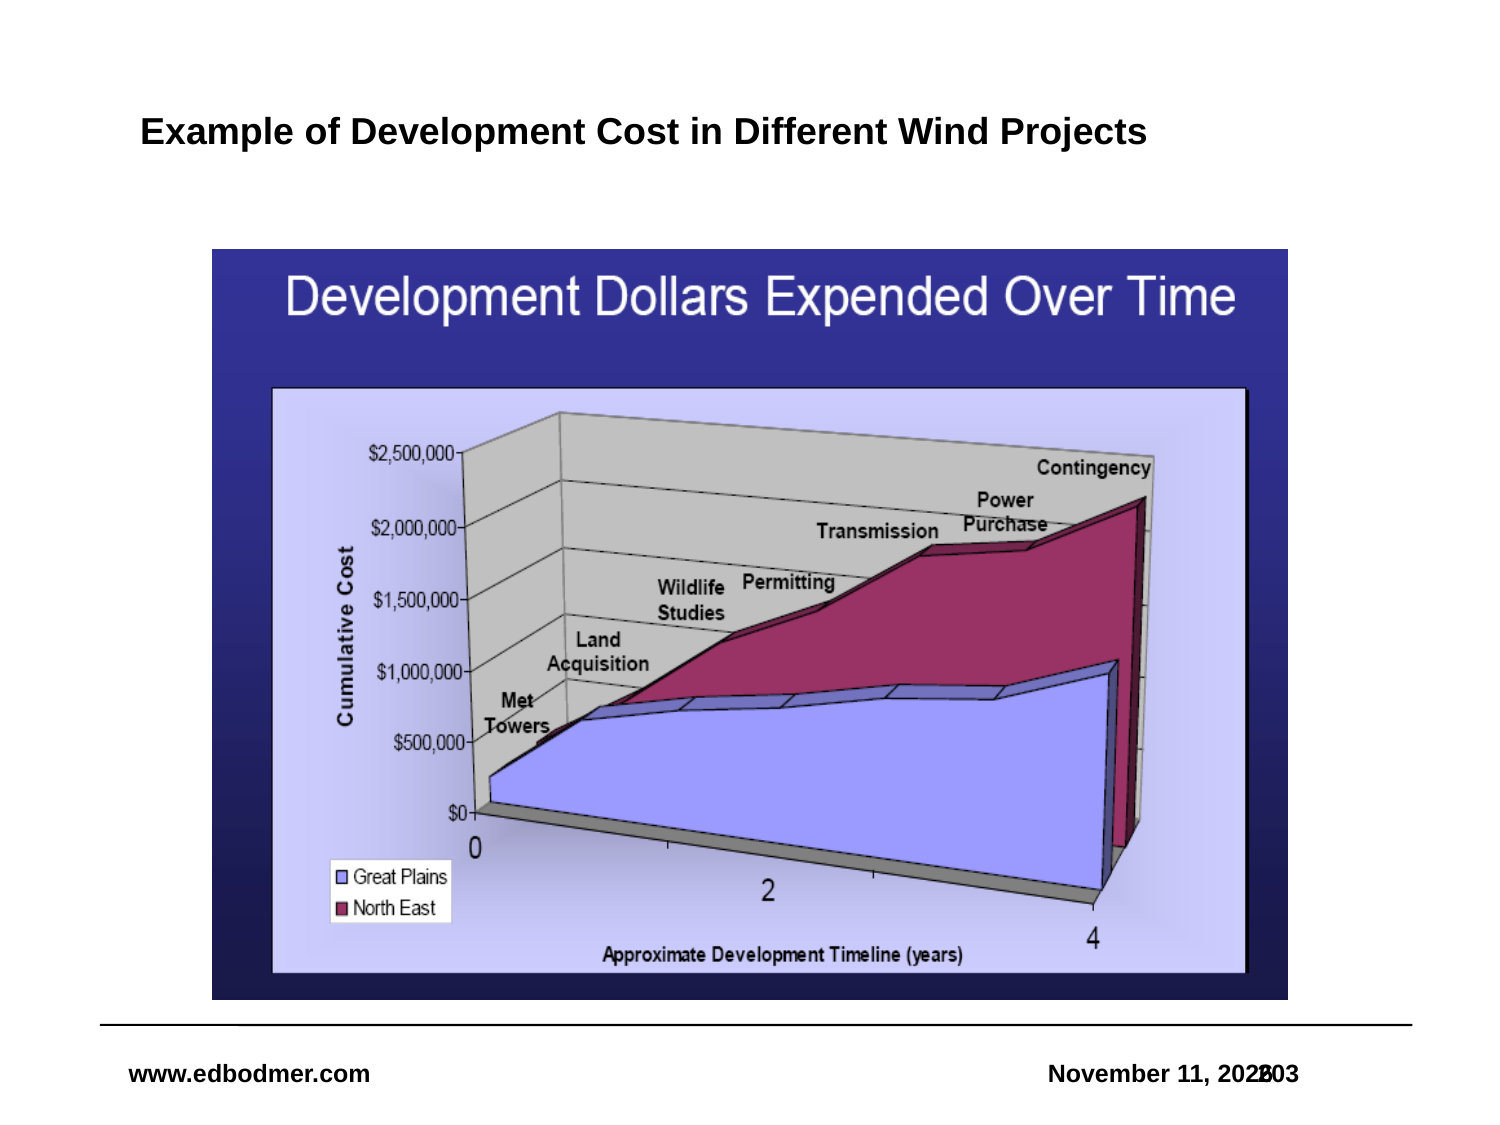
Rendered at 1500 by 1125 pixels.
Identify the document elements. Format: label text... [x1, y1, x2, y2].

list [211, 249, 1289, 1001]
title Example of Development Cost in Different Wind Projects [124, 99, 1288, 226]
